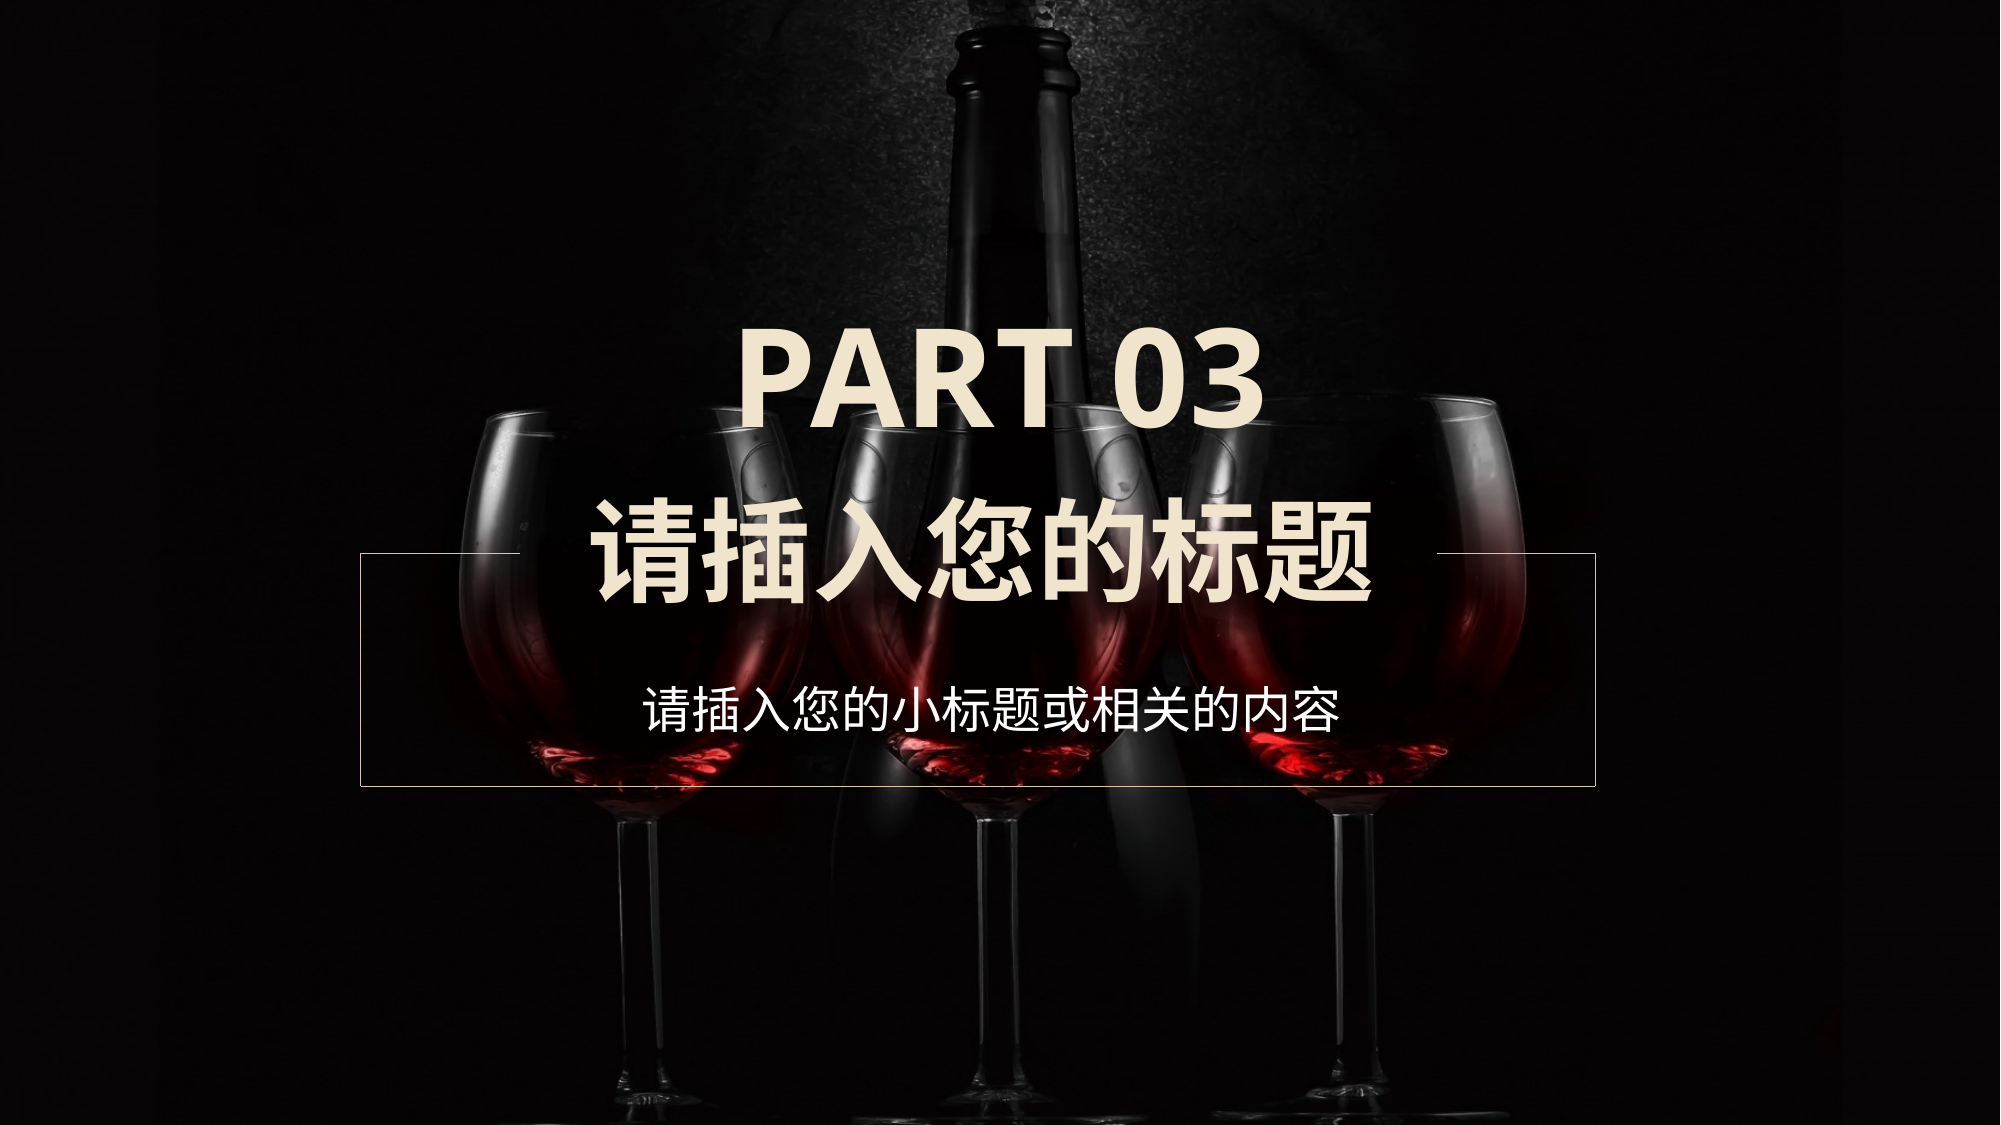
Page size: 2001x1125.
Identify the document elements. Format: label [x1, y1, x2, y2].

list [0, 0, 2000, 1125]
